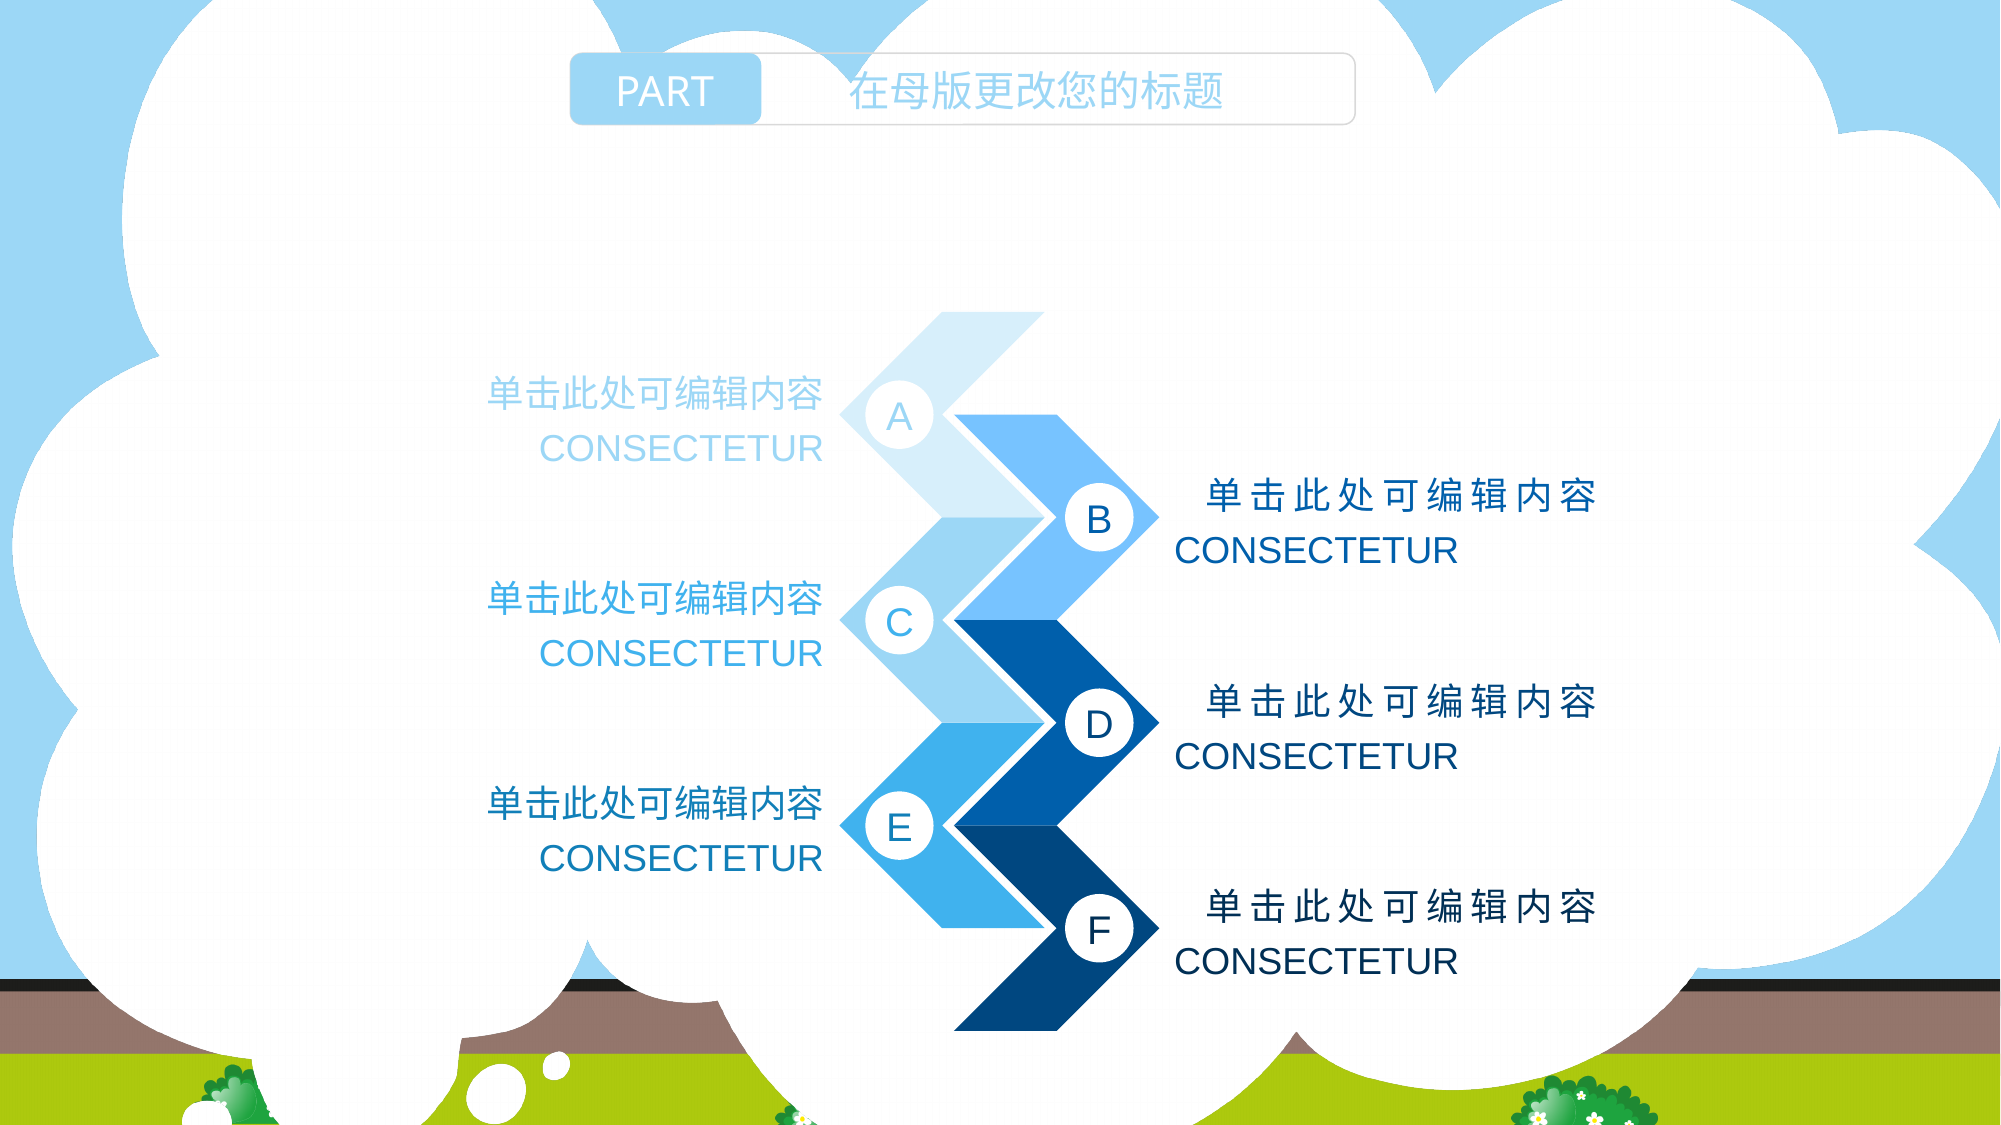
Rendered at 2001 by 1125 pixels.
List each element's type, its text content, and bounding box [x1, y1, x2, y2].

text_box [953, 414, 1159, 620]
text_box F [1065, 893, 1134, 963]
text_box [839, 517, 1045, 722]
text_box [839, 311, 1045, 517]
text_box 单击此处可编辑内容 CONSECTETUR [1159, 861, 1612, 995]
text_box E [865, 791, 934, 860]
text_box [953, 620, 1159, 825]
text_box [953, 825, 1159, 1031]
text_box A [865, 380, 934, 449]
text_box [839, 722, 1045, 929]
text_box D [1065, 688, 1134, 757]
text_box 单击此处可编辑内容 CONSECTETUR [386, 335, 839, 494]
text_box 单击此处可编辑内容 CONSECTETUR [386, 746, 839, 905]
picture [0, 0, 2001, 1125]
text_box 单击此处可编辑内容 CONSECTETUR [1159, 450, 1612, 584]
text_box C [865, 585, 934, 655]
text_box 单击此处可编辑内容 CONSECTETUR [1159, 656, 1612, 790]
text_box B [1065, 483, 1134, 552]
text_box 单击此处可编辑内容 CONSECTETUR [386, 541, 839, 699]
